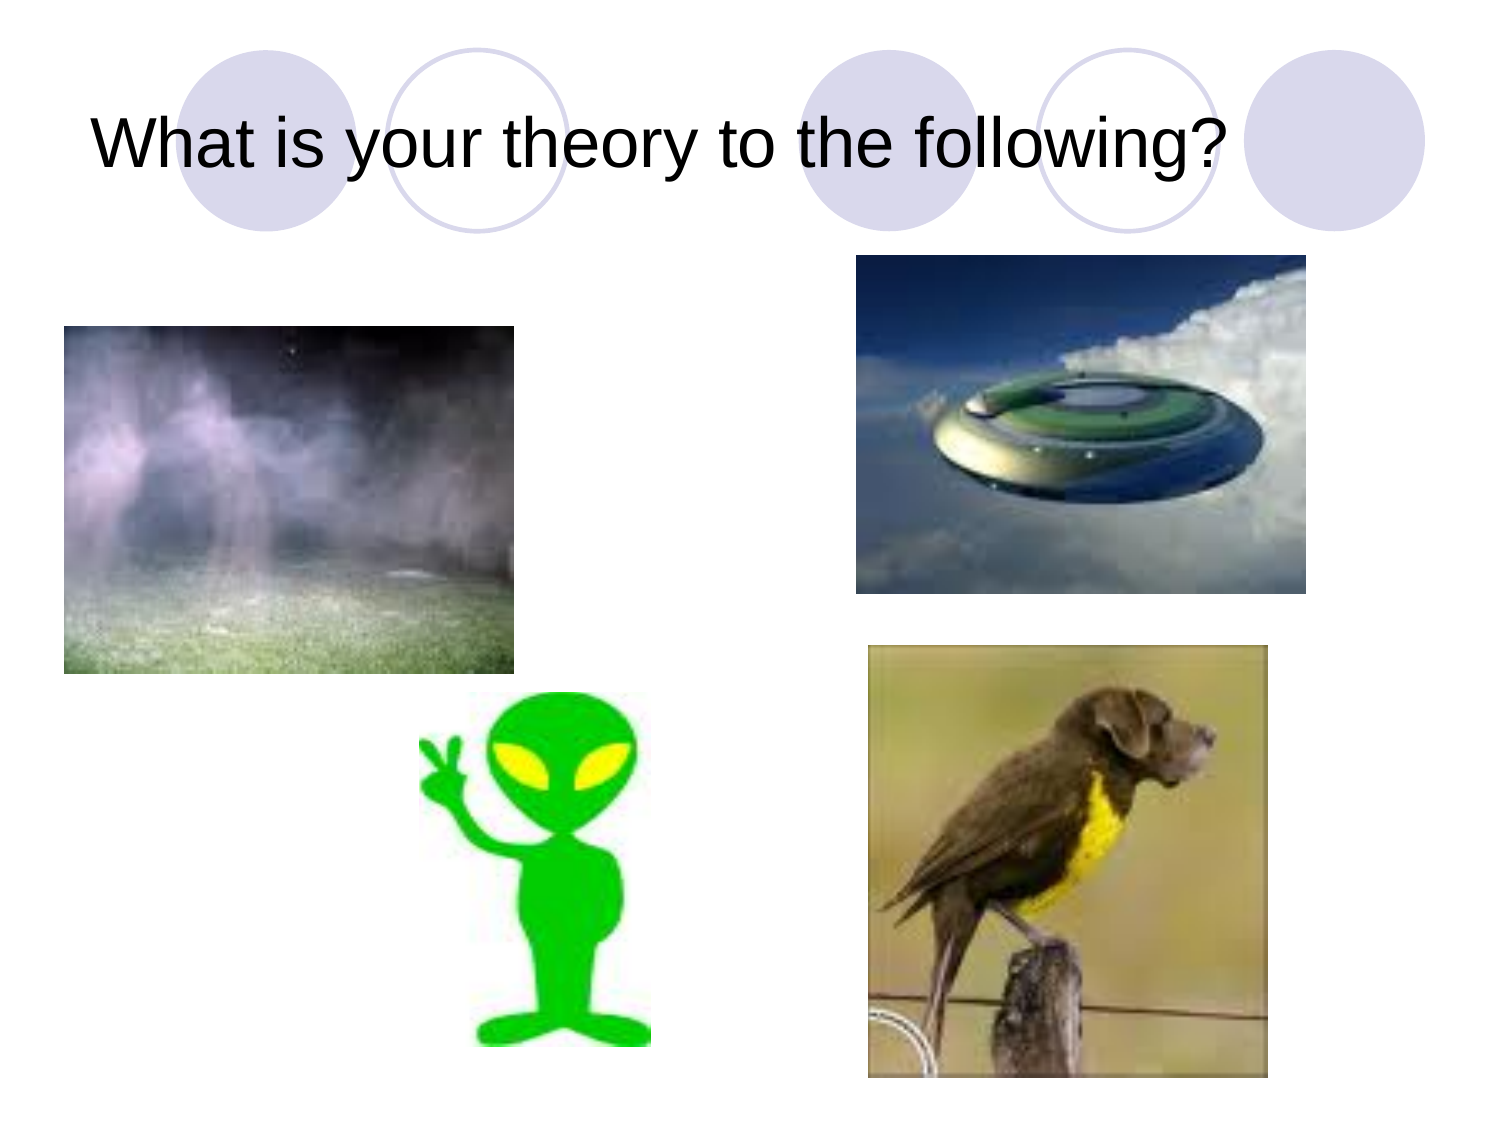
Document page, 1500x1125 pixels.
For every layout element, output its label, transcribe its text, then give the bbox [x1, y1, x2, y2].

picture [64, 325, 514, 674]
picture [867, 645, 1268, 1079]
title What is your theory to the following? [74, 44, 1426, 233]
picture [855, 255, 1306, 594]
picture [418, 692, 651, 1047]
